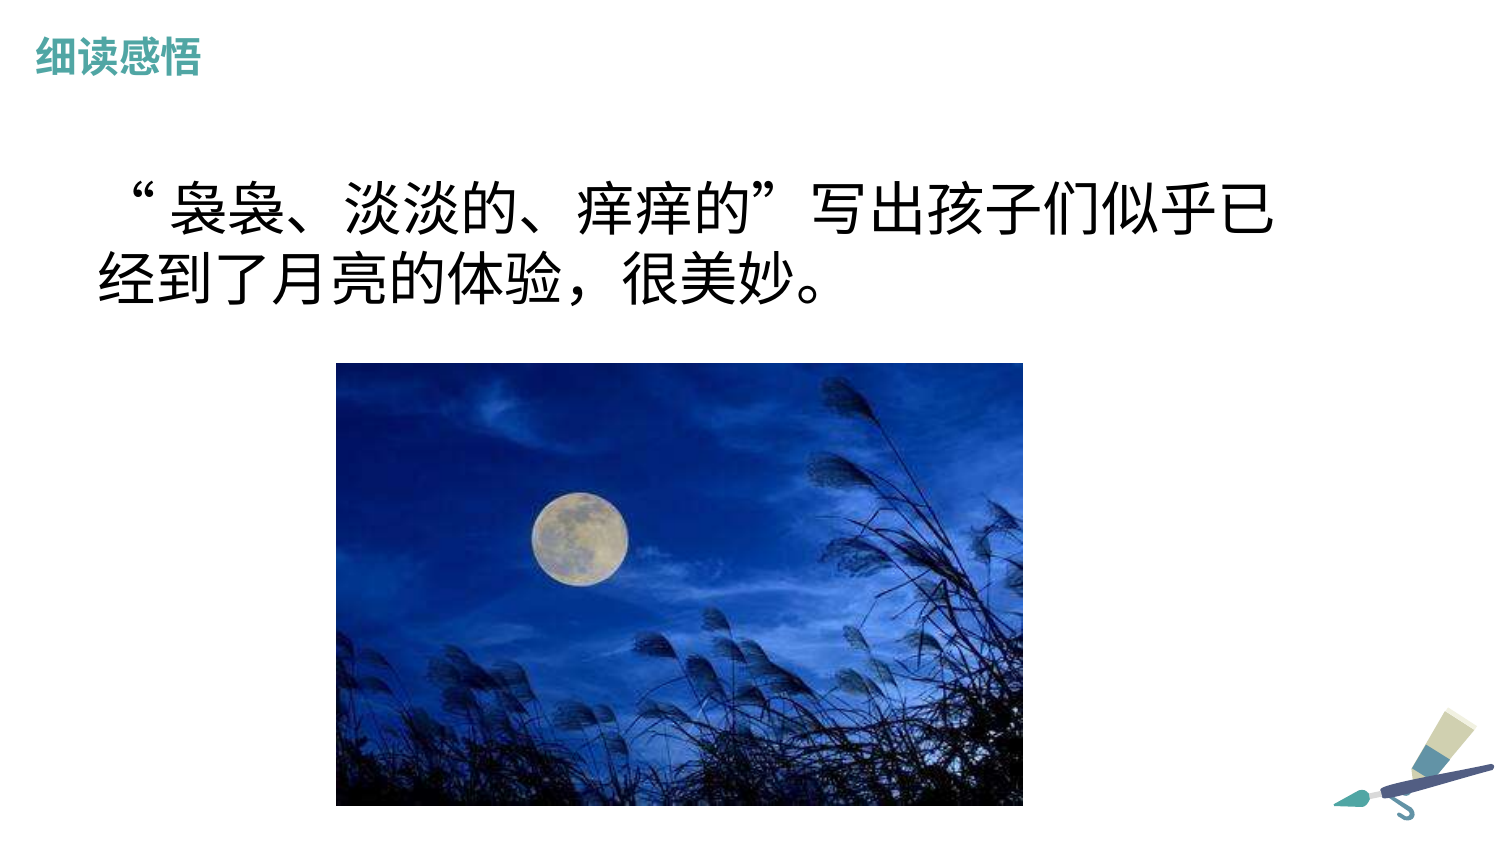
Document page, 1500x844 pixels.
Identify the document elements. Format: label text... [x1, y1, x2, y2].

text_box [1358, 708, 1481, 844]
picture [336, 363, 1023, 806]
text_box 细读感悟 [24, 25, 261, 87]
text_box “袅袅、淡淡的、痒痒的”写出孩子们似乎已经到了月亮的体验，很美妙。 [82, 164, 1348, 320]
